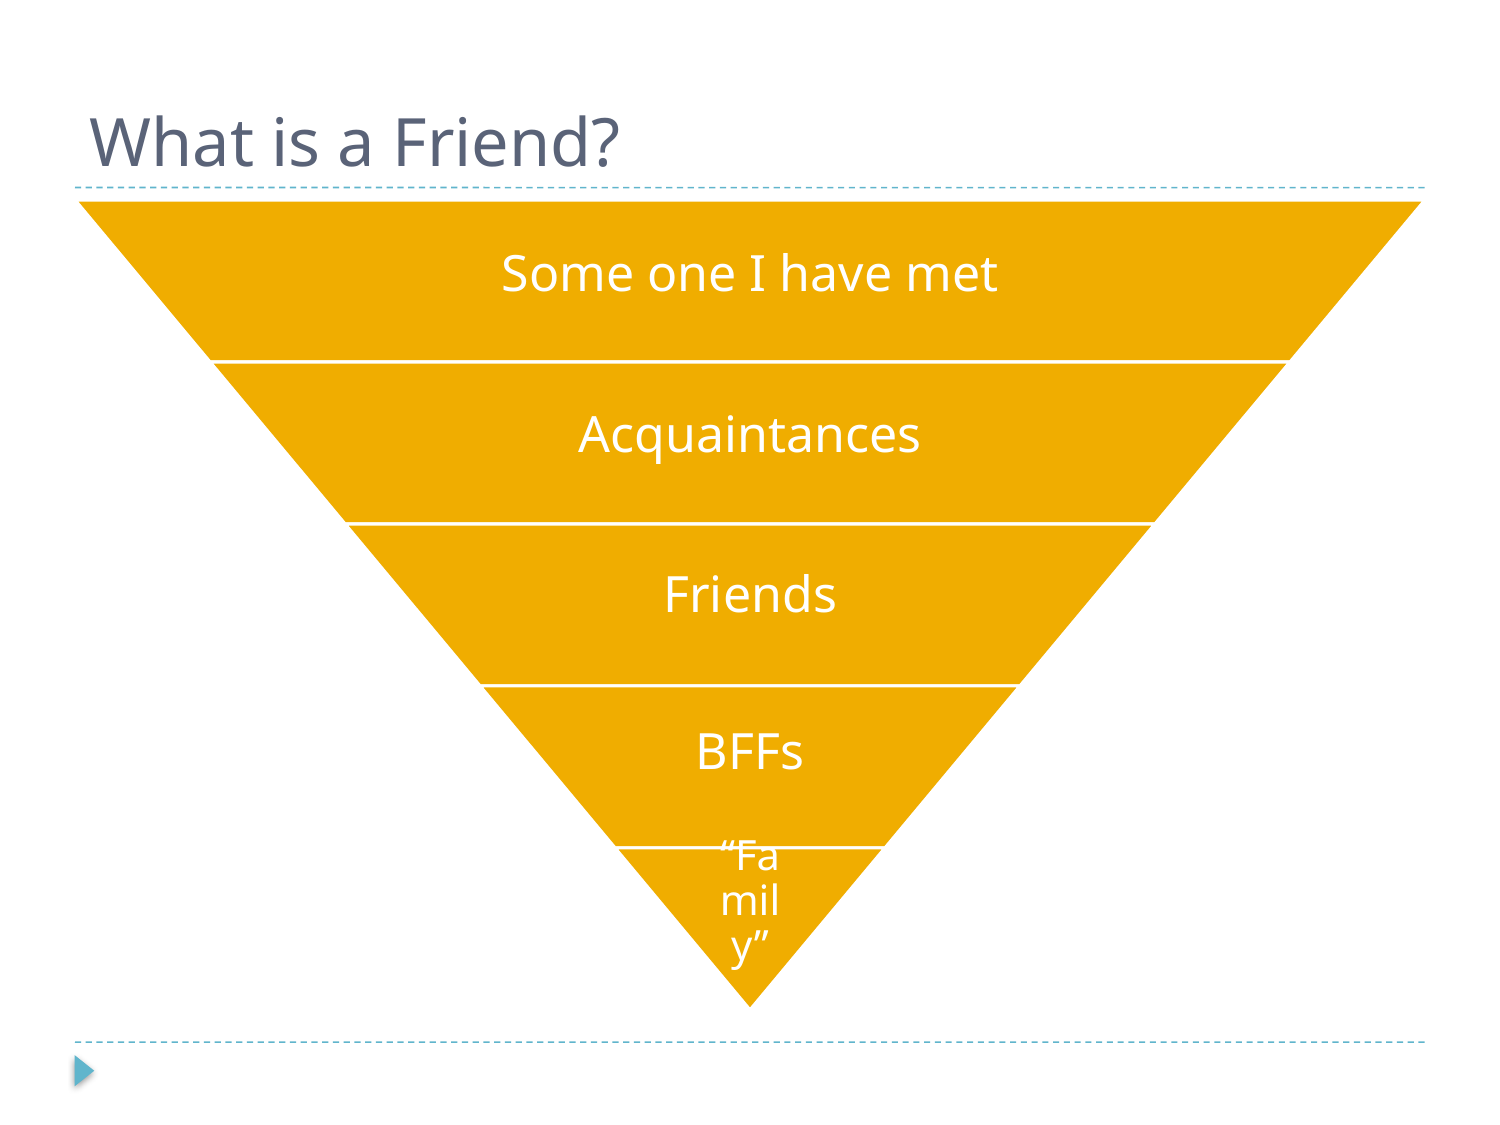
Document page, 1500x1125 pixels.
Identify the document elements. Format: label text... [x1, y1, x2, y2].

title What is a Friend? [75, 24, 1425, 188]
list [74, 199, 1426, 1011]
